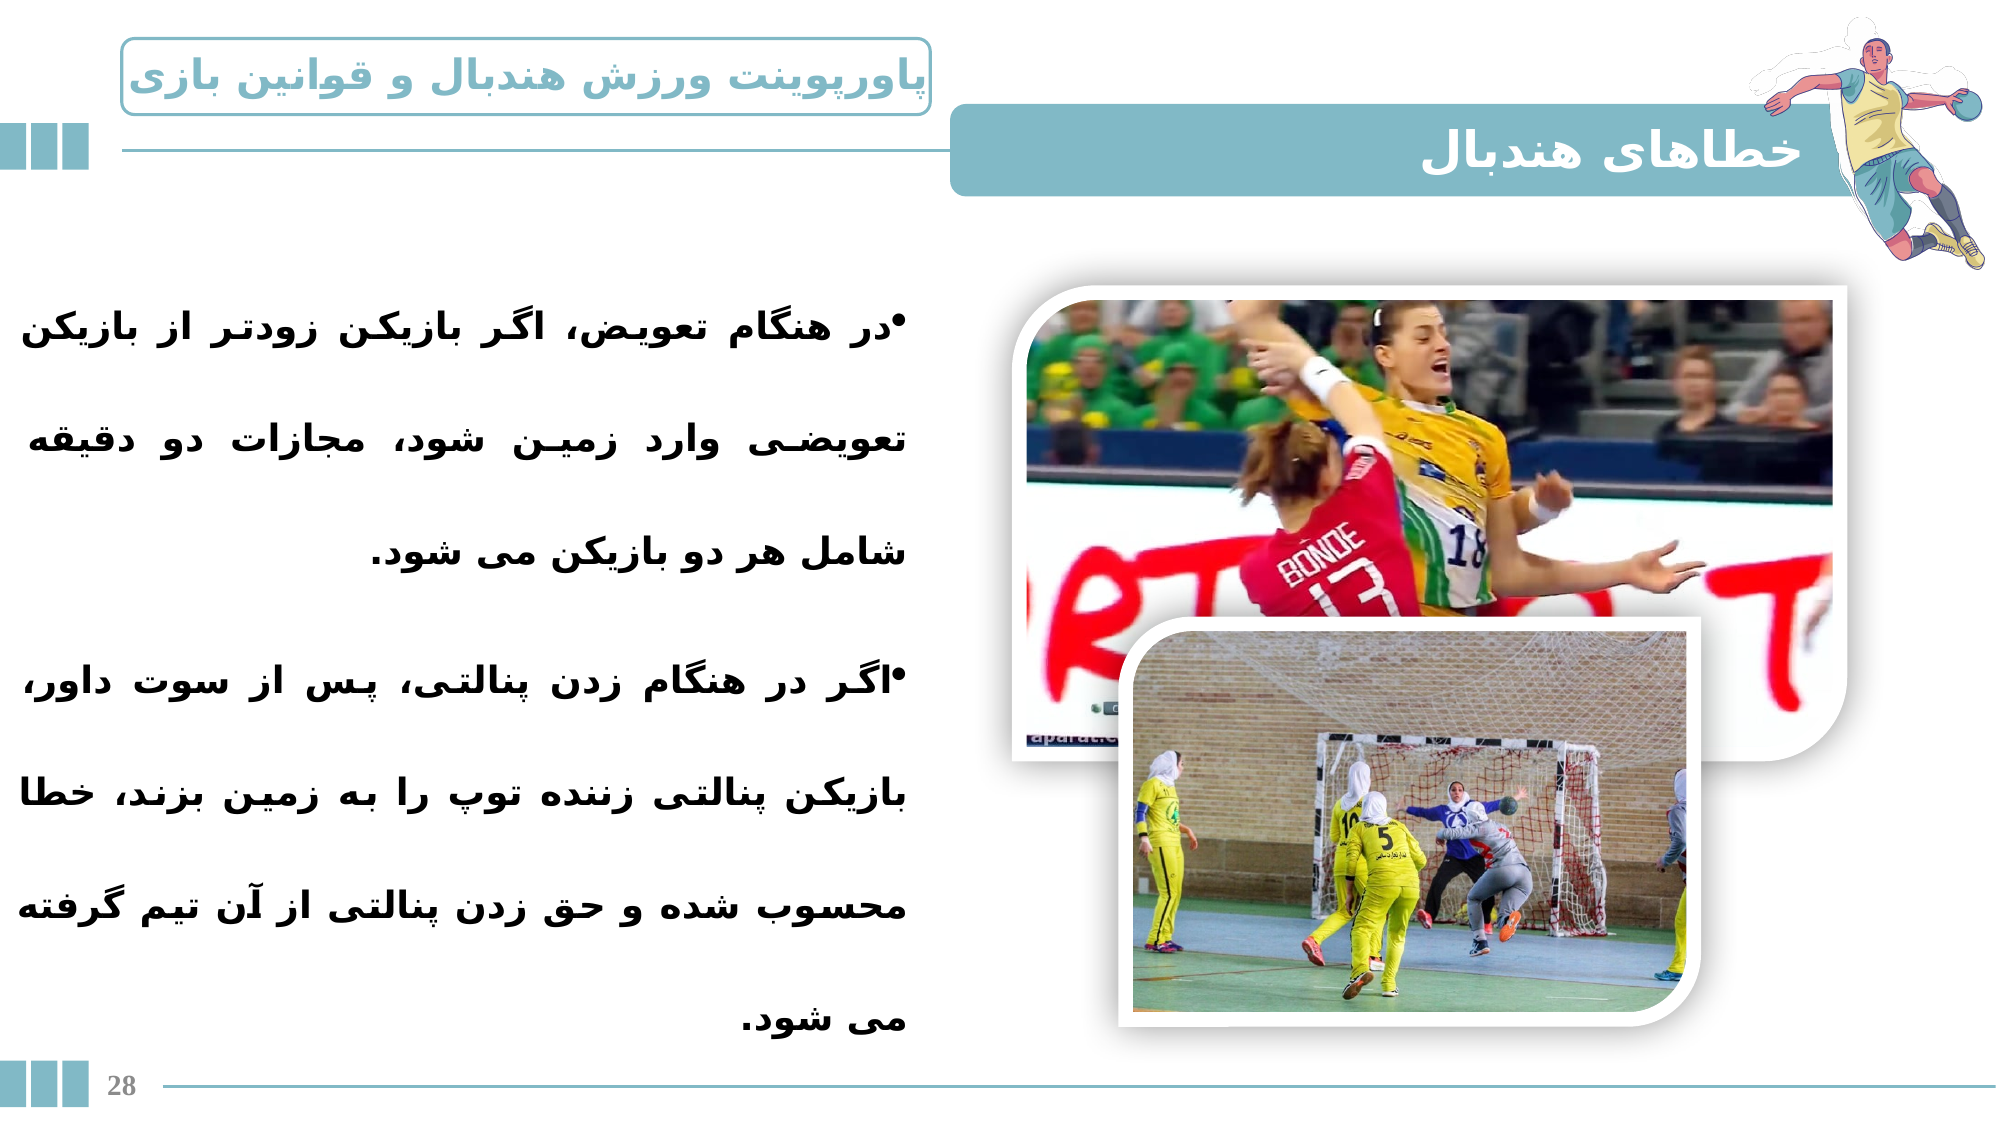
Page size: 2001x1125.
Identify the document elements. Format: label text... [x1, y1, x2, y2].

picture [1019, 292, 1840, 1020]
text_box در هنگام تعویض، اگر بازیکن زودتر از بازیکن تعویضی وارد زمین شود، مجازات دو دقیقه شامل هر دو بازیکن می شود. اگر در هنگام زدن پنالتی، پس از سوت داور، بازیکن پنالتی زننده توپ را به زمین بزند، خطا محسوب شده و حق زدن پنالتی از آن تیم گرفته می شود. اگر بازیکن مدافع در هنگام دفاع، داخل قوس شود و مزاحمت ایجاد نماید خطای پنالتی گرفته می شود. [0, 226, 923, 1125]
picture [1749, 17, 1985, 270]
text_box پاورپوینت ورزش هندبال و قوانین بازی [113, 36, 943, 105]
text_box خطاهای هندبال [1404, 105, 1820, 185]
slide_number 28 [88, 1053, 156, 1114]
